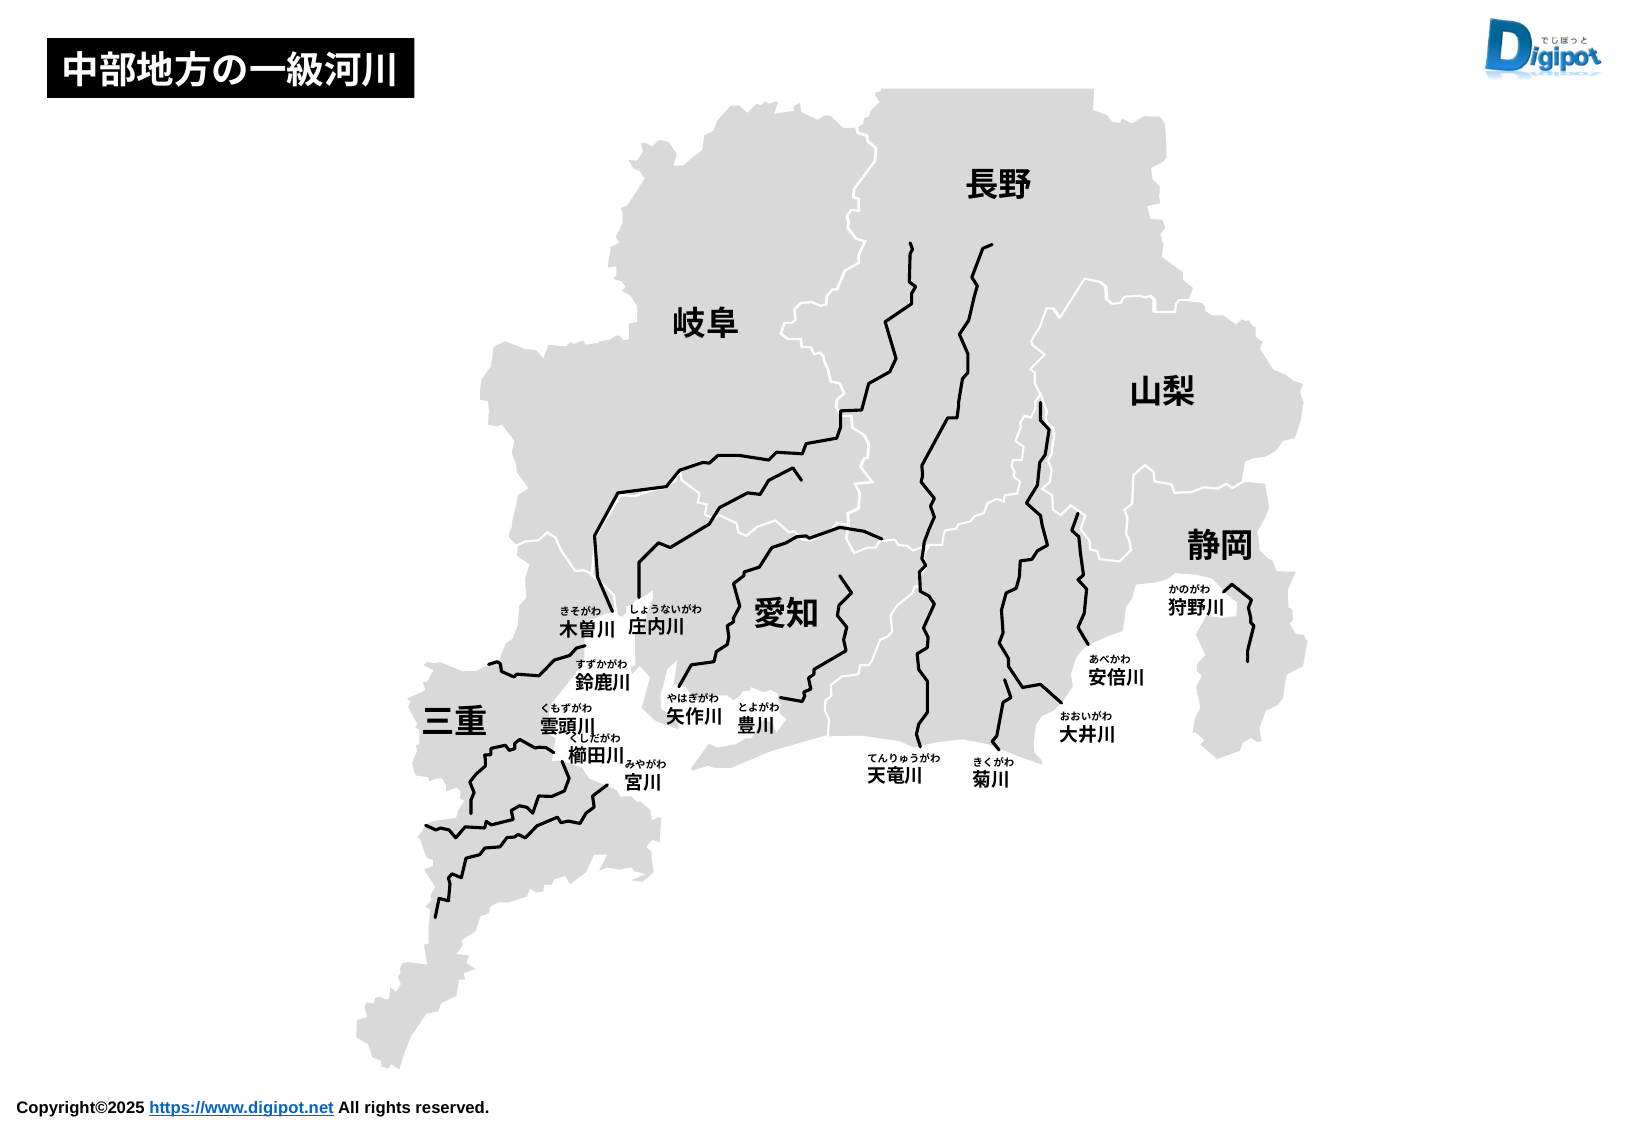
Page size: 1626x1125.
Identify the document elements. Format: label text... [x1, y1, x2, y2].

text_box 中部地方の一級河川 [47, 38, 415, 98]
picture [1485, 18, 1602, 82]
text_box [355, 87, 1309, 1072]
